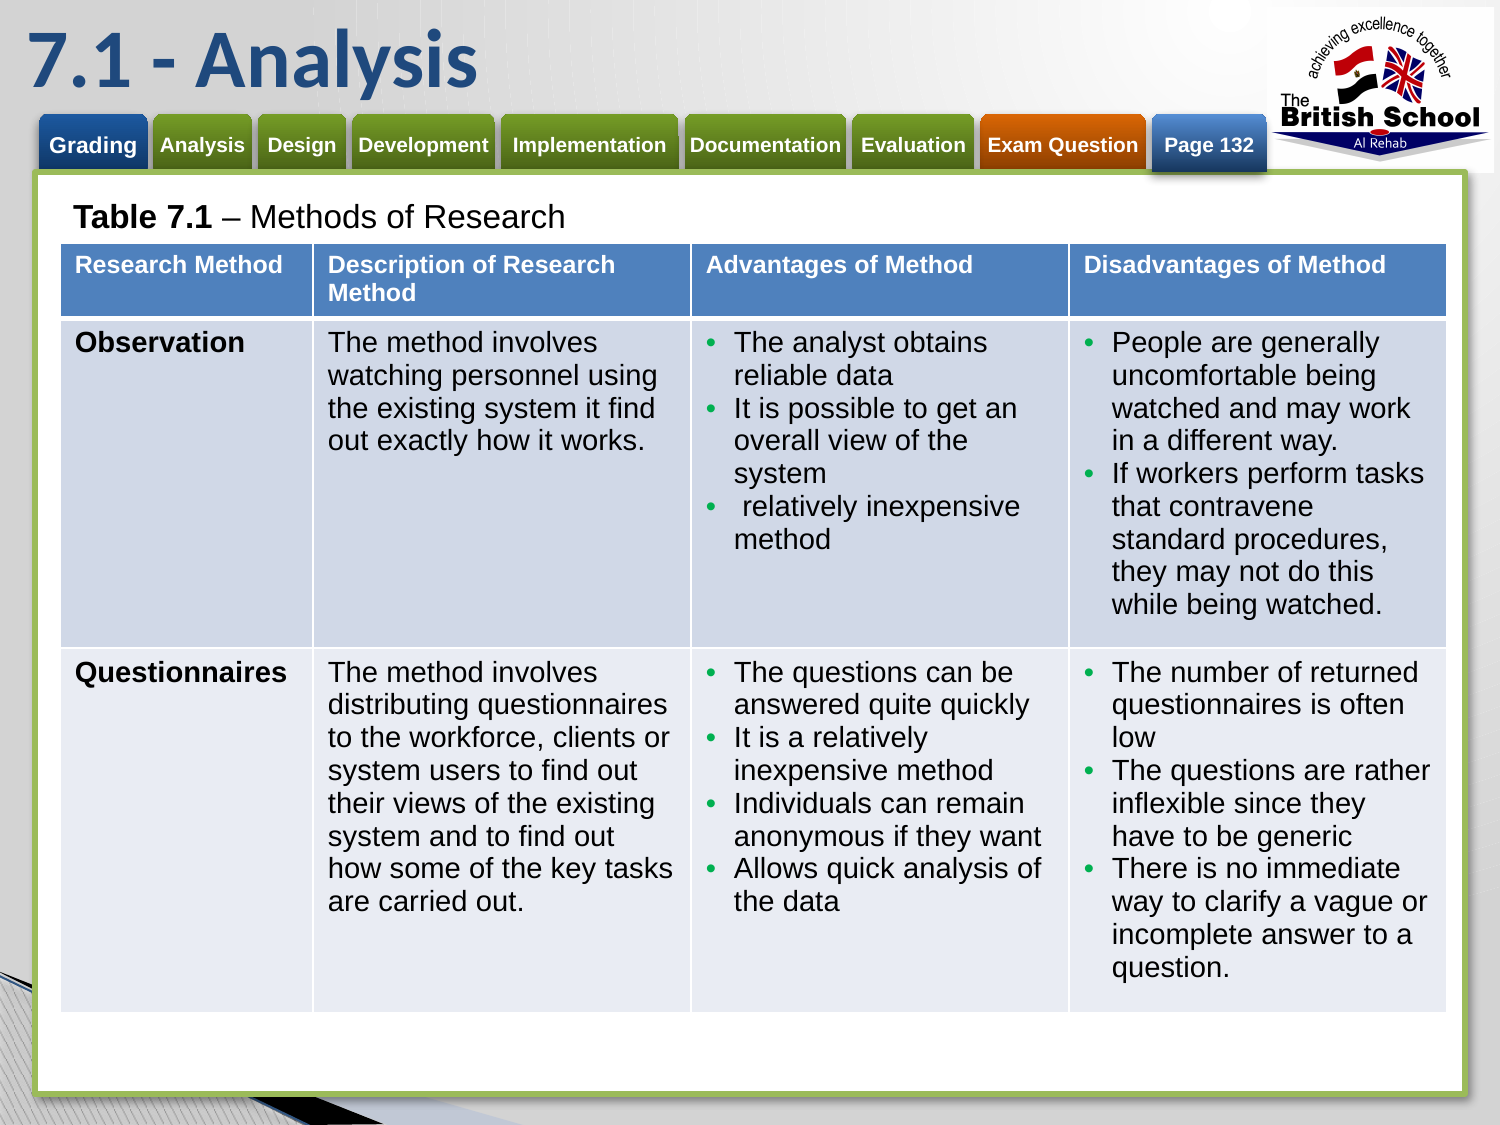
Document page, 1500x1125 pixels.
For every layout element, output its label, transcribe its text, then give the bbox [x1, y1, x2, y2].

table_header Advantages of Method [692, 244, 1068, 316]
table_cell The number of returned questionnaires is often low The questions are rather inflexible since they have to be generic There is no immediate way to clarify a vague or incomplete answer to a question. [1070, 649, 1446, 1012]
text_box Page 132 [1151, 113, 1268, 173]
table_header Disadvantages of Method [1070, 244, 1446, 316]
picture [1267, 7, 1495, 173]
table_cell The questions can be answered quite quickly It is a relatively inexpensive method Individuals can remain anonymous if they want Allows quick analysis of the data [692, 649, 1068, 1012]
table_cell Questionnaires [61, 649, 312, 1012]
table_header Research Method [61, 244, 312, 316]
table_cell The method involves watching personnel using the existing system it find out exactly how it works. [314, 321, 690, 647]
title 7.1 - Analysis [11, 7, 1268, 102]
table_cell People are generally uncomfortable being watched and may work in a different way. If workers perform tasks that contravene standard procedures, they may not do this while being watched. [1070, 321, 1446, 647]
text_box Table 7.1 – Methods of Research [58, 187, 582, 243]
table_cell Observation [61, 321, 312, 647]
table_header Description of Research Method [314, 244, 690, 316]
picture [281, 1114, 303, 1125]
table_cell The method involves distributing questionnaires to the workforce, clients or system users to find out their views of the existing system and to find out how some of the key tasks are carried out. [314, 649, 690, 1012]
table_cell The analyst obtains reliable data It is possible to get an overall view of the system relatively inexpensive method [692, 321, 1068, 647]
